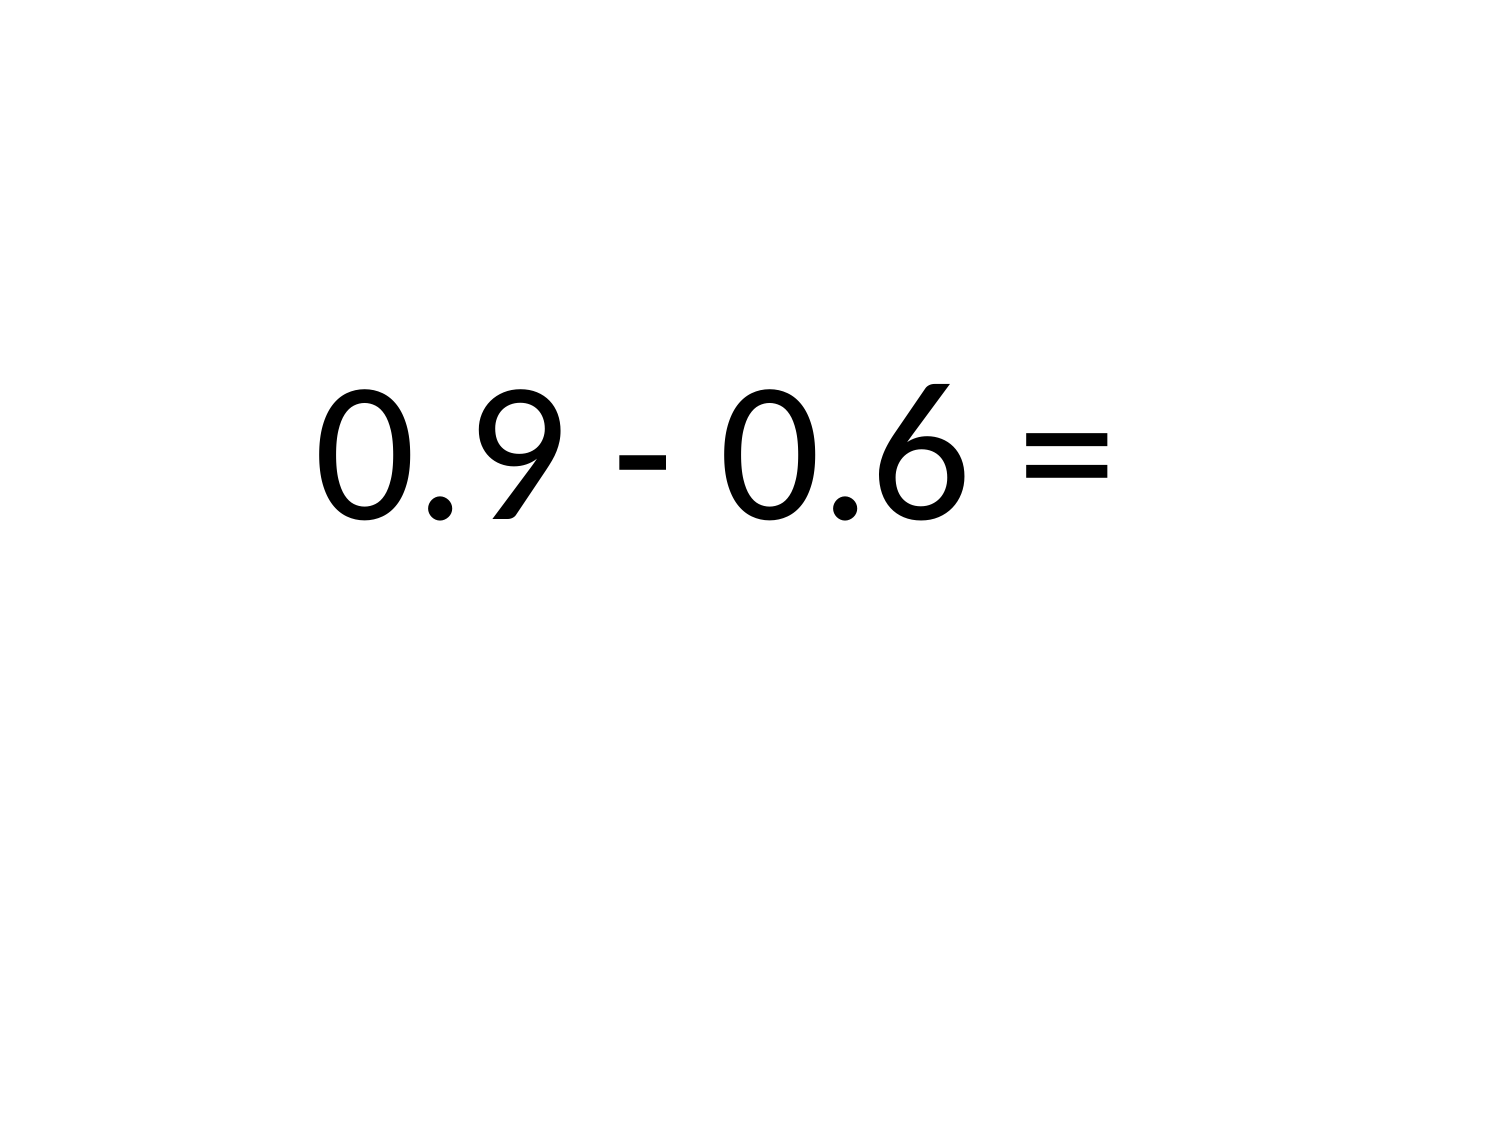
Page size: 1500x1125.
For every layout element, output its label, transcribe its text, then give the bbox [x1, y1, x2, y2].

text_box 0.9 - 0.6 = [300, 312, 1225, 568]
